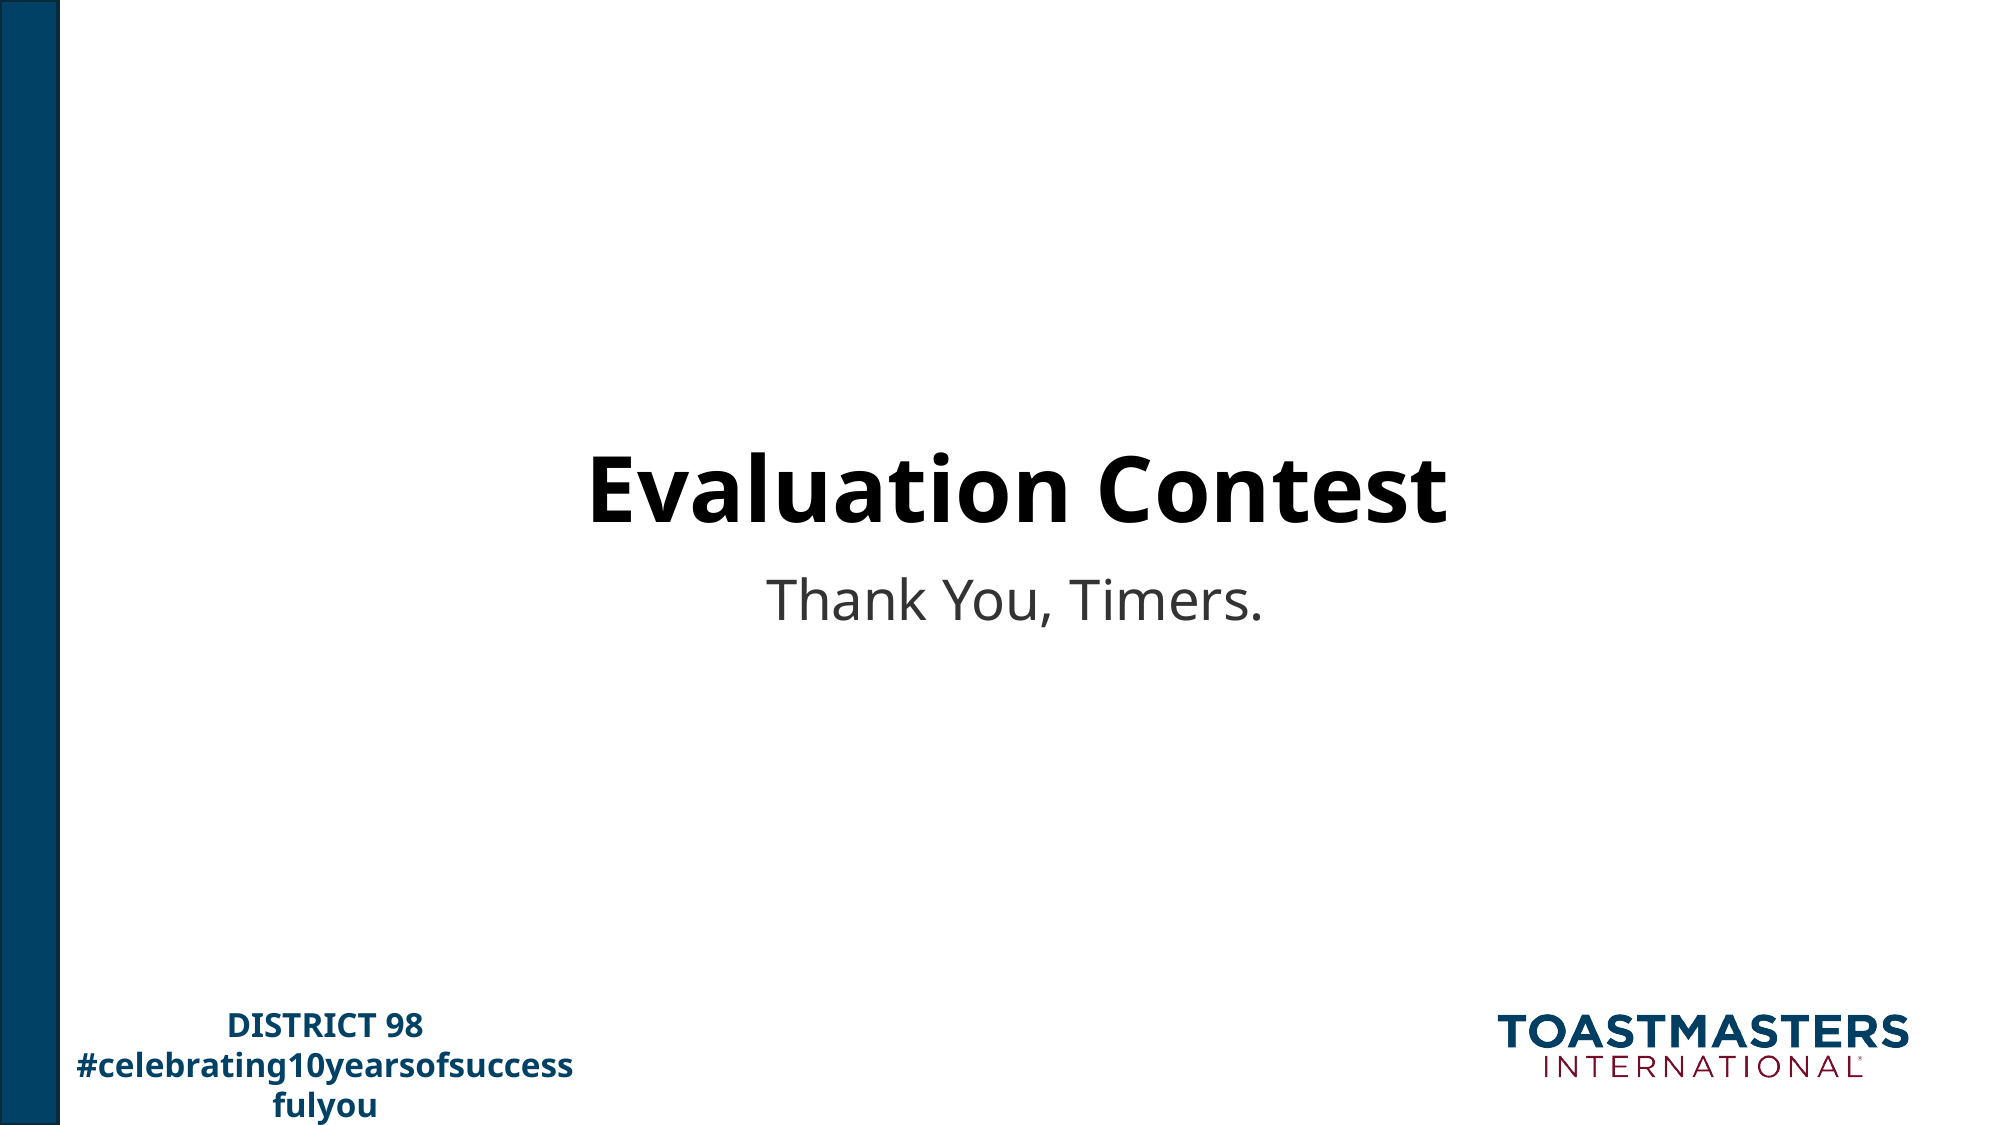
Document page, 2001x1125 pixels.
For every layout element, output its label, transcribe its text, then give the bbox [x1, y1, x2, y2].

text_box [0, 0, 60, 1125]
text_box DISTRICT 98 #celebrating10yearsofsuccessfulyou [57, 996, 593, 1125]
picture [1383, 631, 2000, 1125]
text_box Thank You, Timers. [763, 562, 1356, 632]
title Evaluation Contest [114, 408, 1921, 578]
